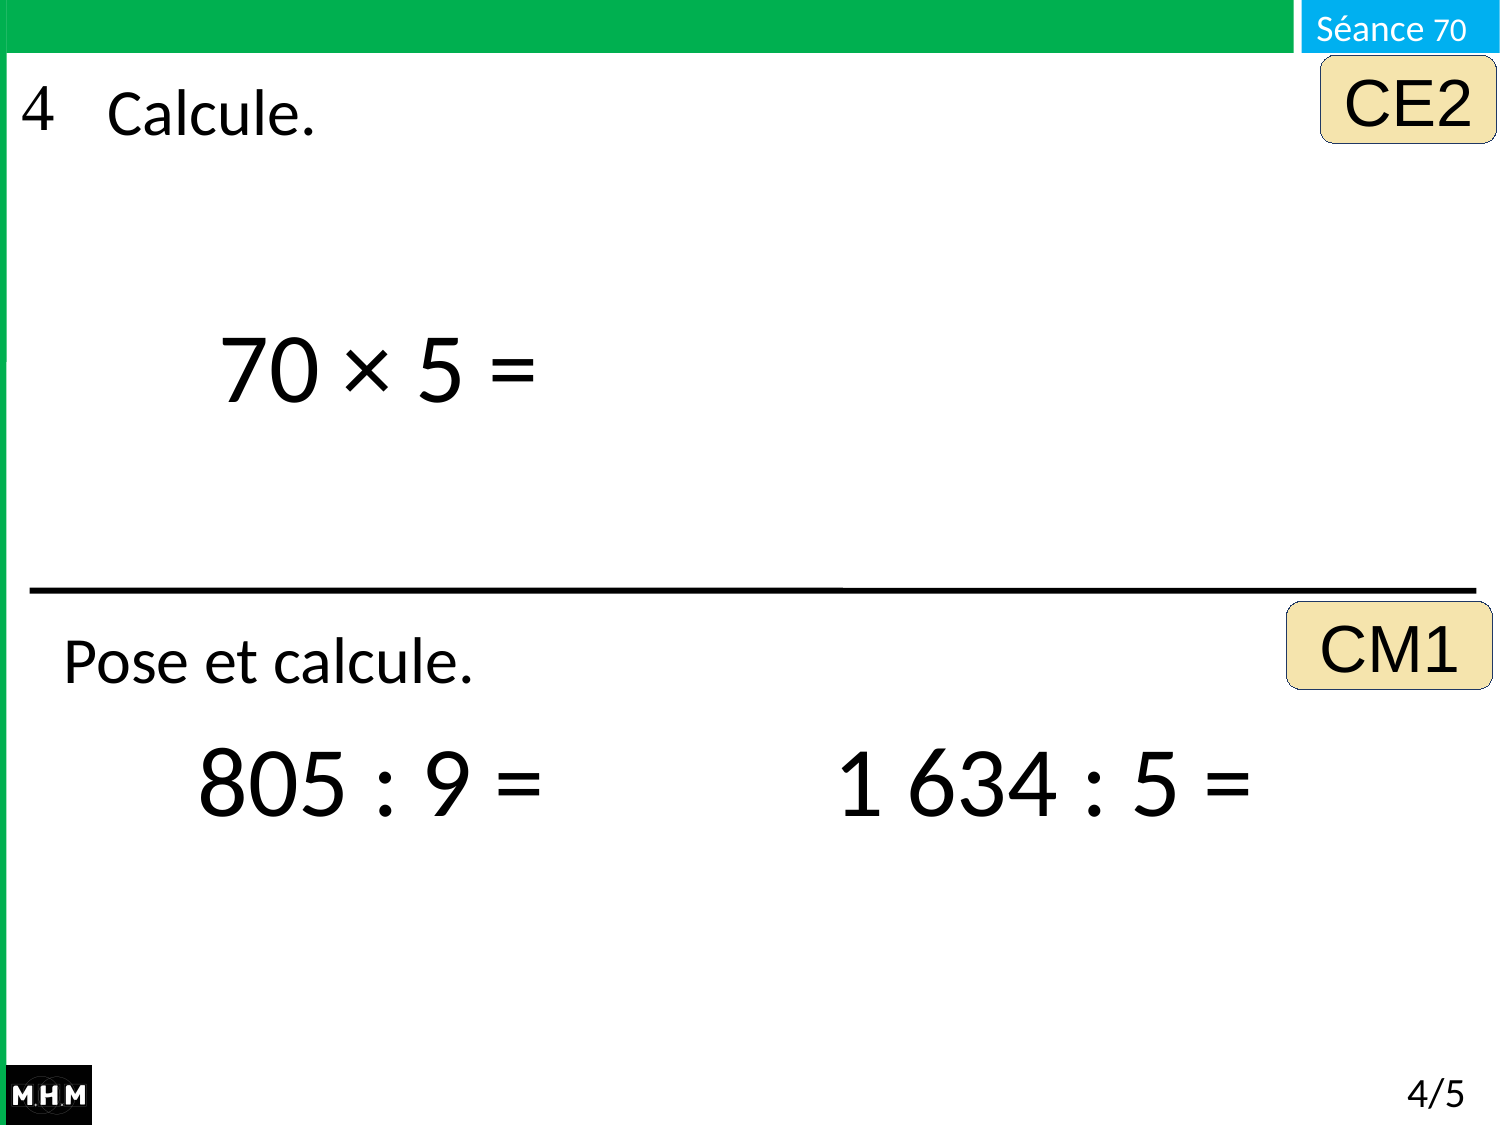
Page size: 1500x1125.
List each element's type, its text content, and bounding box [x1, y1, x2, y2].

text_box CE2 [1320, 55, 1497, 144]
picture [6, 1065, 92, 1125]
list 4/5 [1373, 1064, 1500, 1125]
text_box 70 × 5 = [96, 295, 683, 430]
title Calcule. [92, 71, 1387, 158]
text_box 805 : 9 = [96, 708, 668, 844]
text_box 1 634 : 5 = [768, 708, 1340, 844]
text_box Pose et calcule. [48, 619, 620, 706]
text_box CM1 [1286, 601, 1493, 690]
